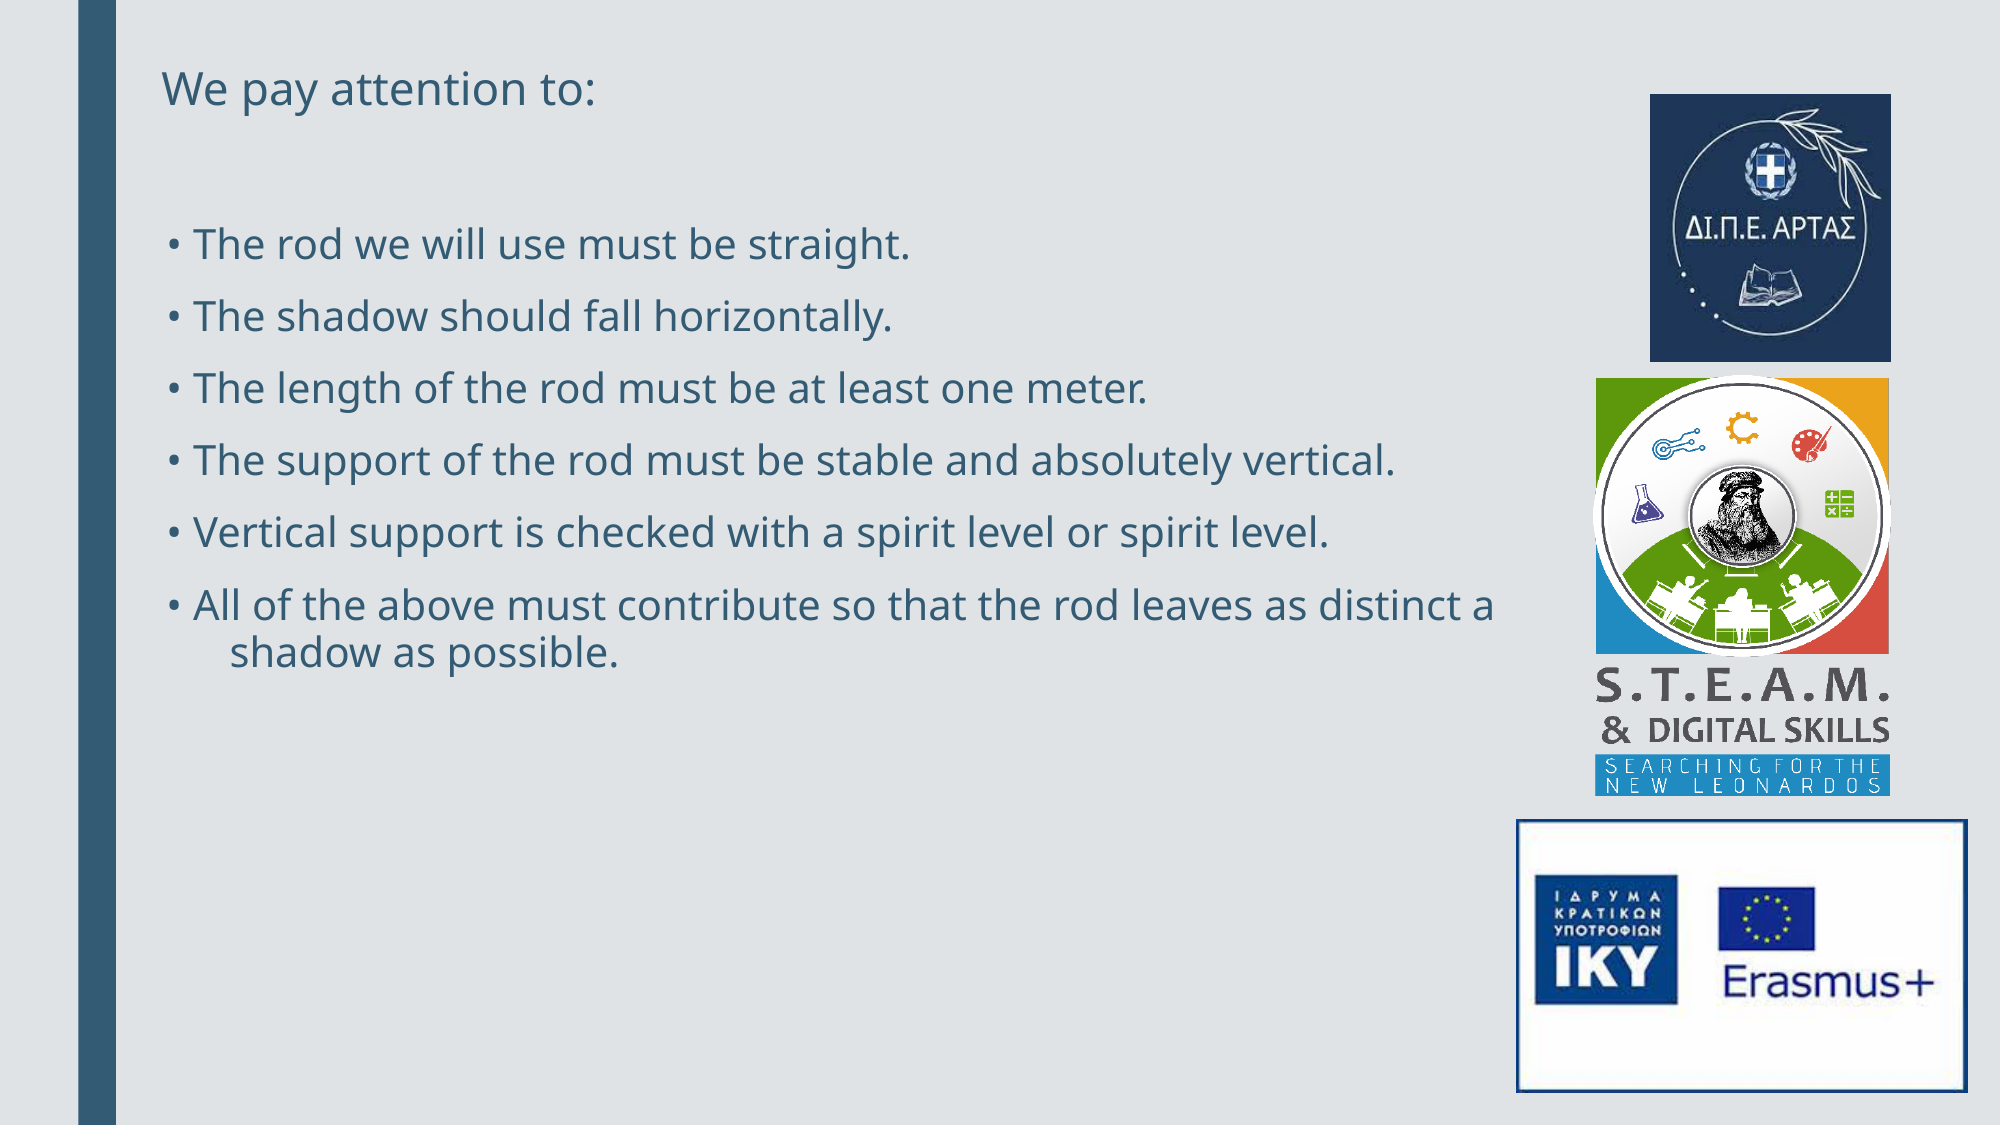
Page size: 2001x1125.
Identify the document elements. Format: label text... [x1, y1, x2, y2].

picture [1650, 94, 1891, 362]
picture [1593, 375, 1891, 796]
list • The rod we will use must be straight. • The shadow should fall horizontally. • The length of the rod must be at least one meter. • The support of the rod must be stable and absolutely vertical. • Vertical support is checked with a spirit level or spirit level. • All of the above must contribute so that the rod leaves as distinct a shadow as possible. [151, 214, 1589, 775]
title We pay attention to: [146, 58, 1584, 179]
picture [1516, 819, 1968, 1093]
